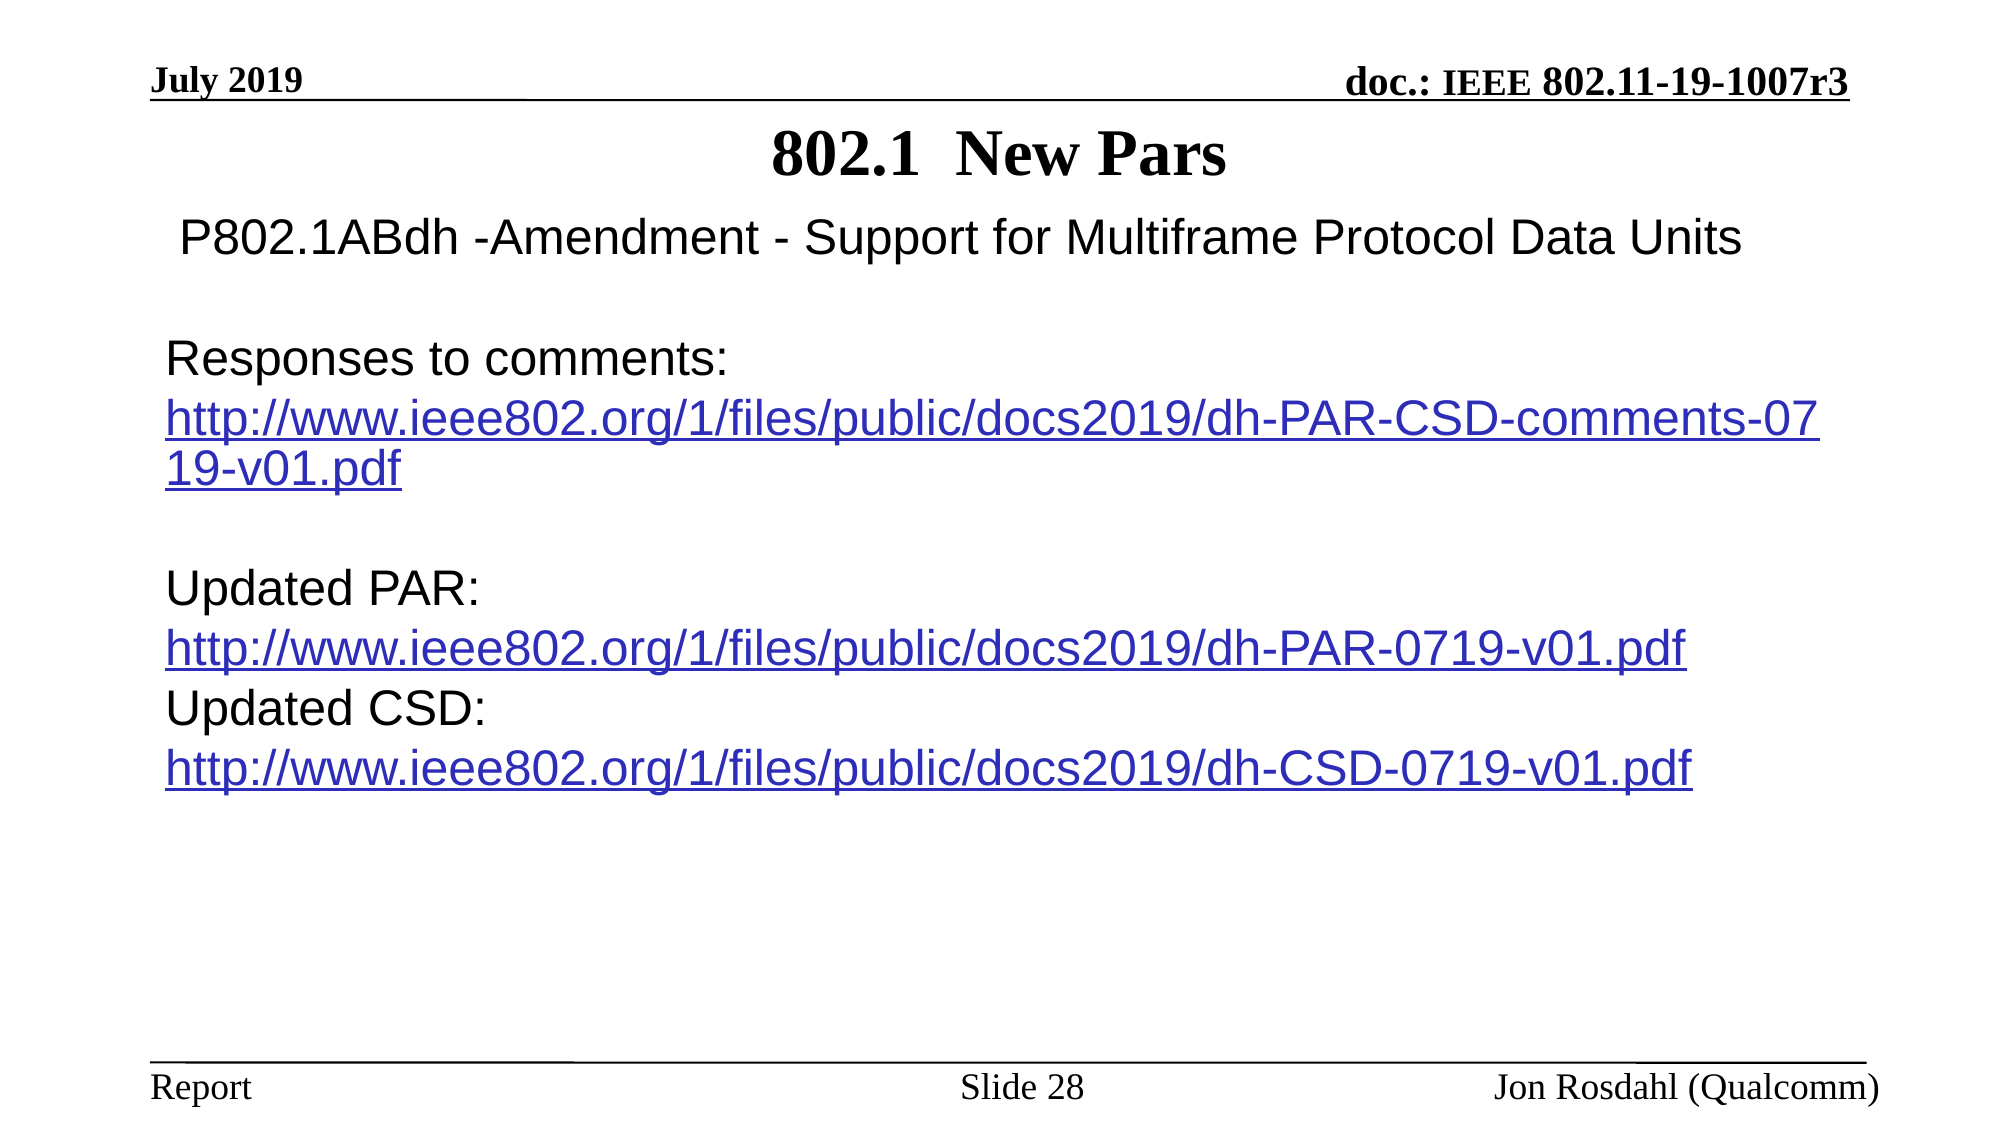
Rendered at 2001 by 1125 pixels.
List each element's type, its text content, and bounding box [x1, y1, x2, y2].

footer Jon Rosdahl (Qualcomm) [1436, 1061, 1881, 1108]
list P802.1ABdh -Amendment - Support for Multiframe Protocol Data Units Responses to comments: http://www.ieee802.org/1/files/public/docs2019/dh-PAR-CSD-comments-0719-v01.pdf Updated PAR: http://www.ieee802.org/1/files/public/docs2019/dh-PAR-0719-v01.pdf Updated CSD: http://www.ieee802.org/1/files/public/docs2019/dh-CSD-0719-v01.pdf [149, 197, 1850, 1000]
slide_number Slide 28 [950, 1061, 1095, 1125]
title 802.1 New Pars [149, 112, 1850, 185]
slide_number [149, 49, 431, 100]
